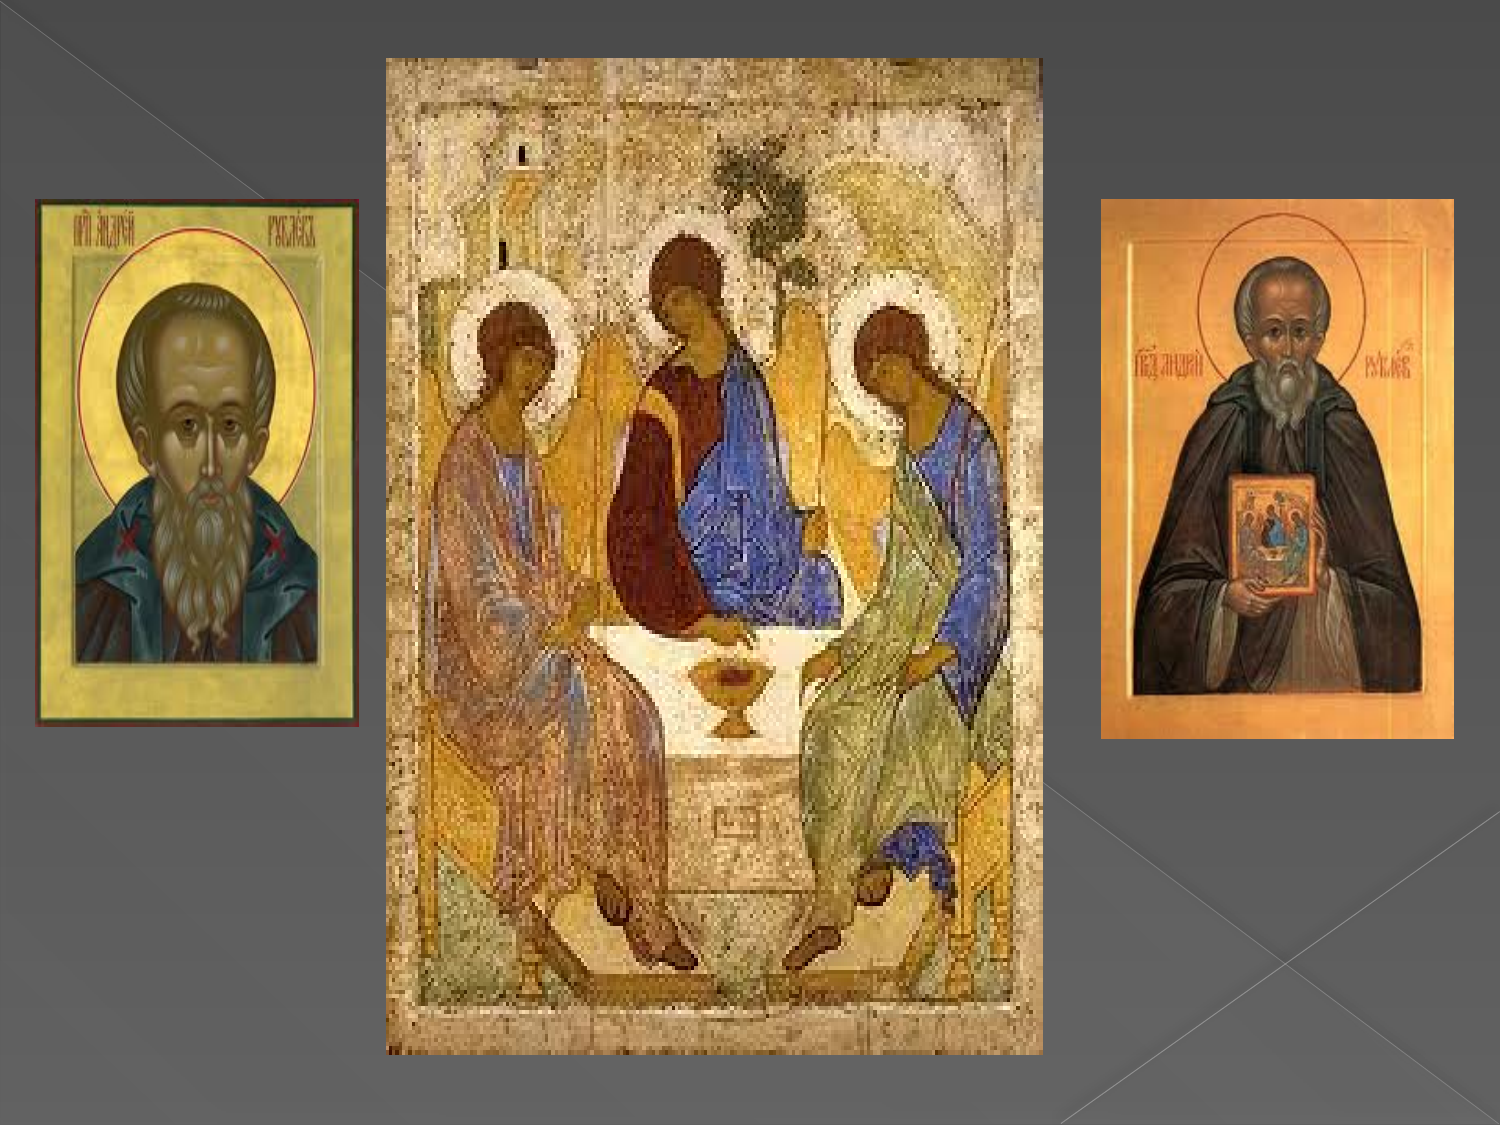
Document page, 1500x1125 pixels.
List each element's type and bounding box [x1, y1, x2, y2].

picture [386, 58, 1044, 1055]
picture [34, 198, 359, 727]
picture [1101, 198, 1454, 739]
